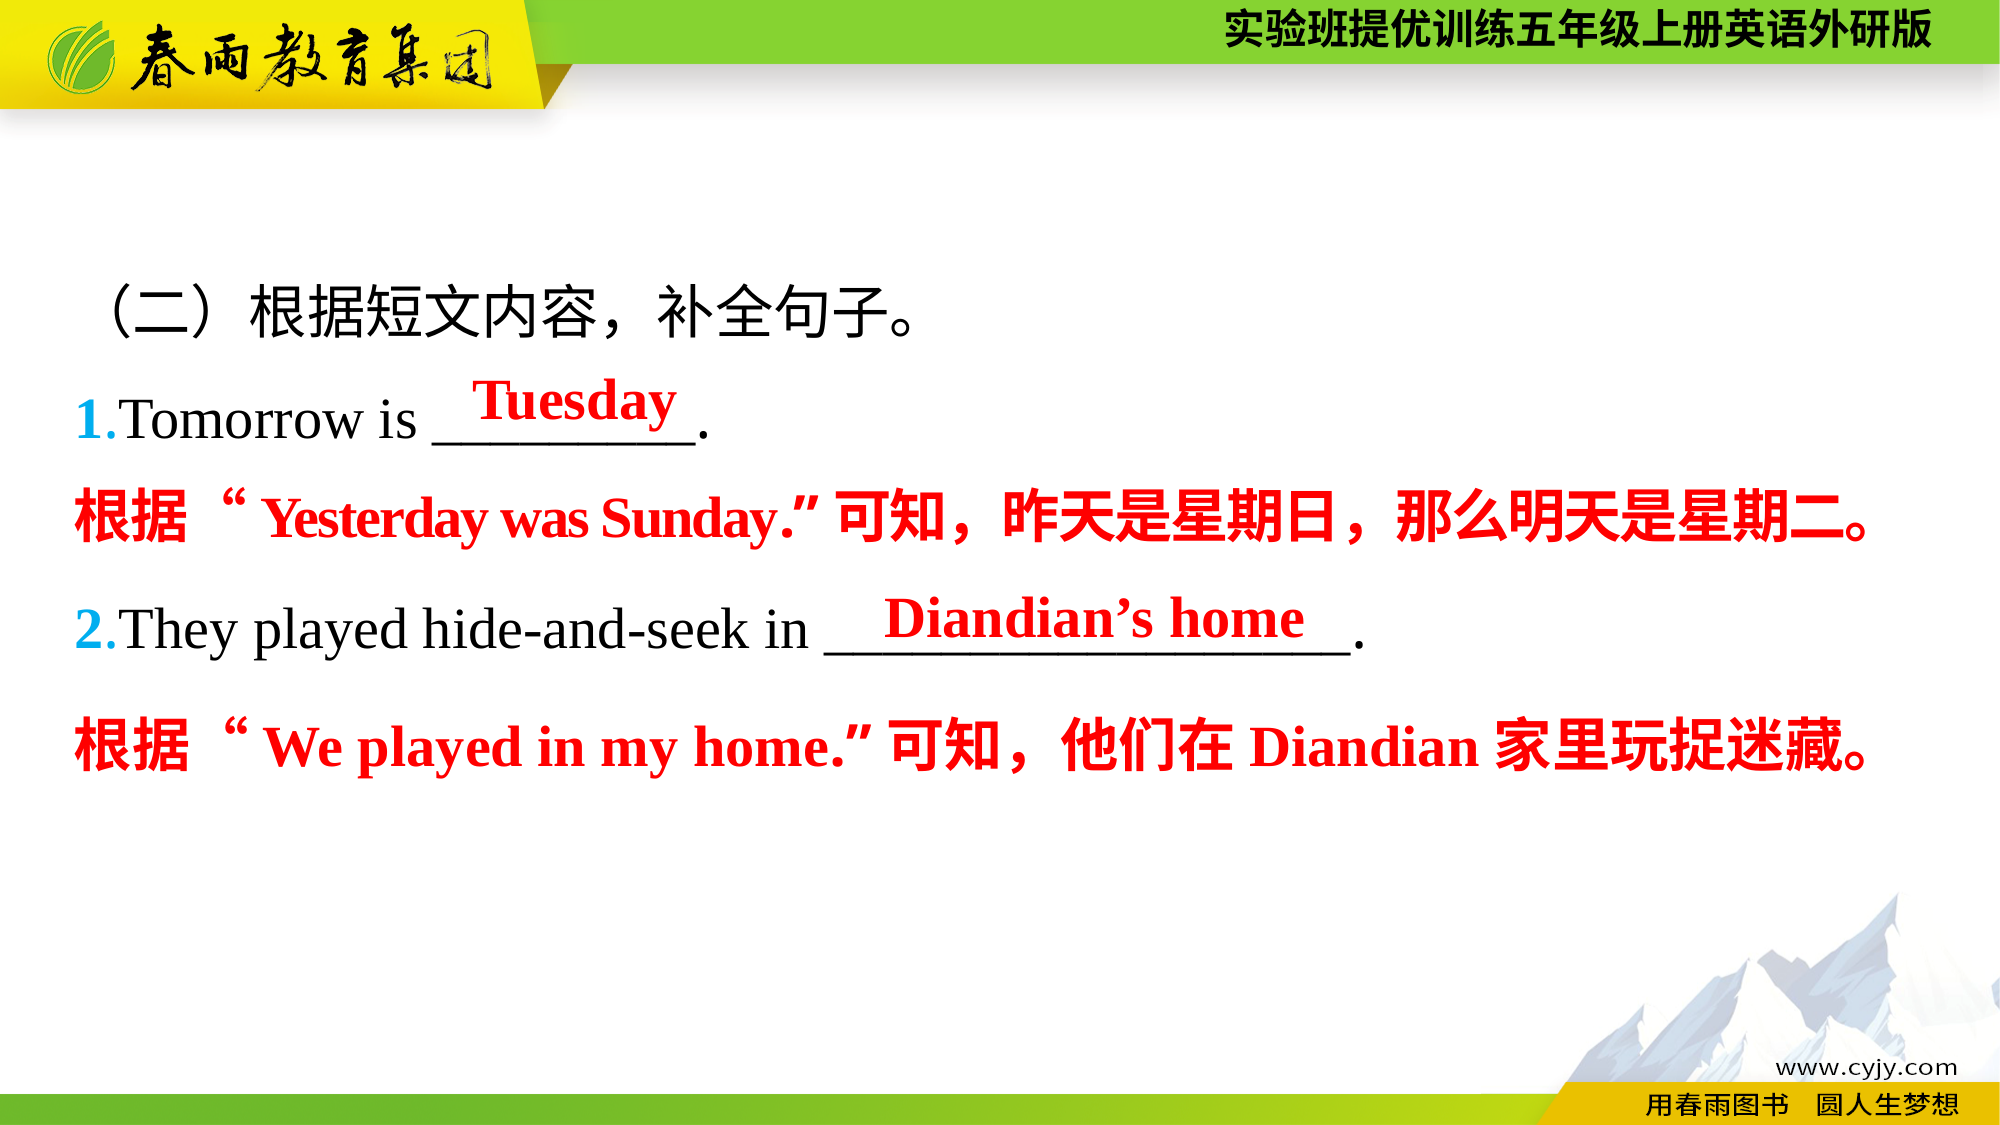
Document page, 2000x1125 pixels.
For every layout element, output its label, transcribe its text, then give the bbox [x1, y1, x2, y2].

list （二）根据短文内容，补全句子。 1.Tomorrow is _________. 2.They played hide-and-seek in __________________. [59, 557, 1944, 665]
text_box Diandian’s home [869, 571, 1321, 657]
text_box 根据“We played in my home.”可知，他们在Diandian家里玩捉迷藏。 [59, 665, 1944, 786]
text_box 根据“Yesterday was Sunday.”可知，昨天是星期日，那么明天是星期二。 [59, 436, 1944, 557]
text_box Tuesday [457, 354, 693, 436]
list （二）根据短文内容，补全句子。 1.Tomorrow is _________. 2.They played hide-and-seek in __________________. [59, 232, 1944, 436]
picture [0, 0, 2000, 1125]
